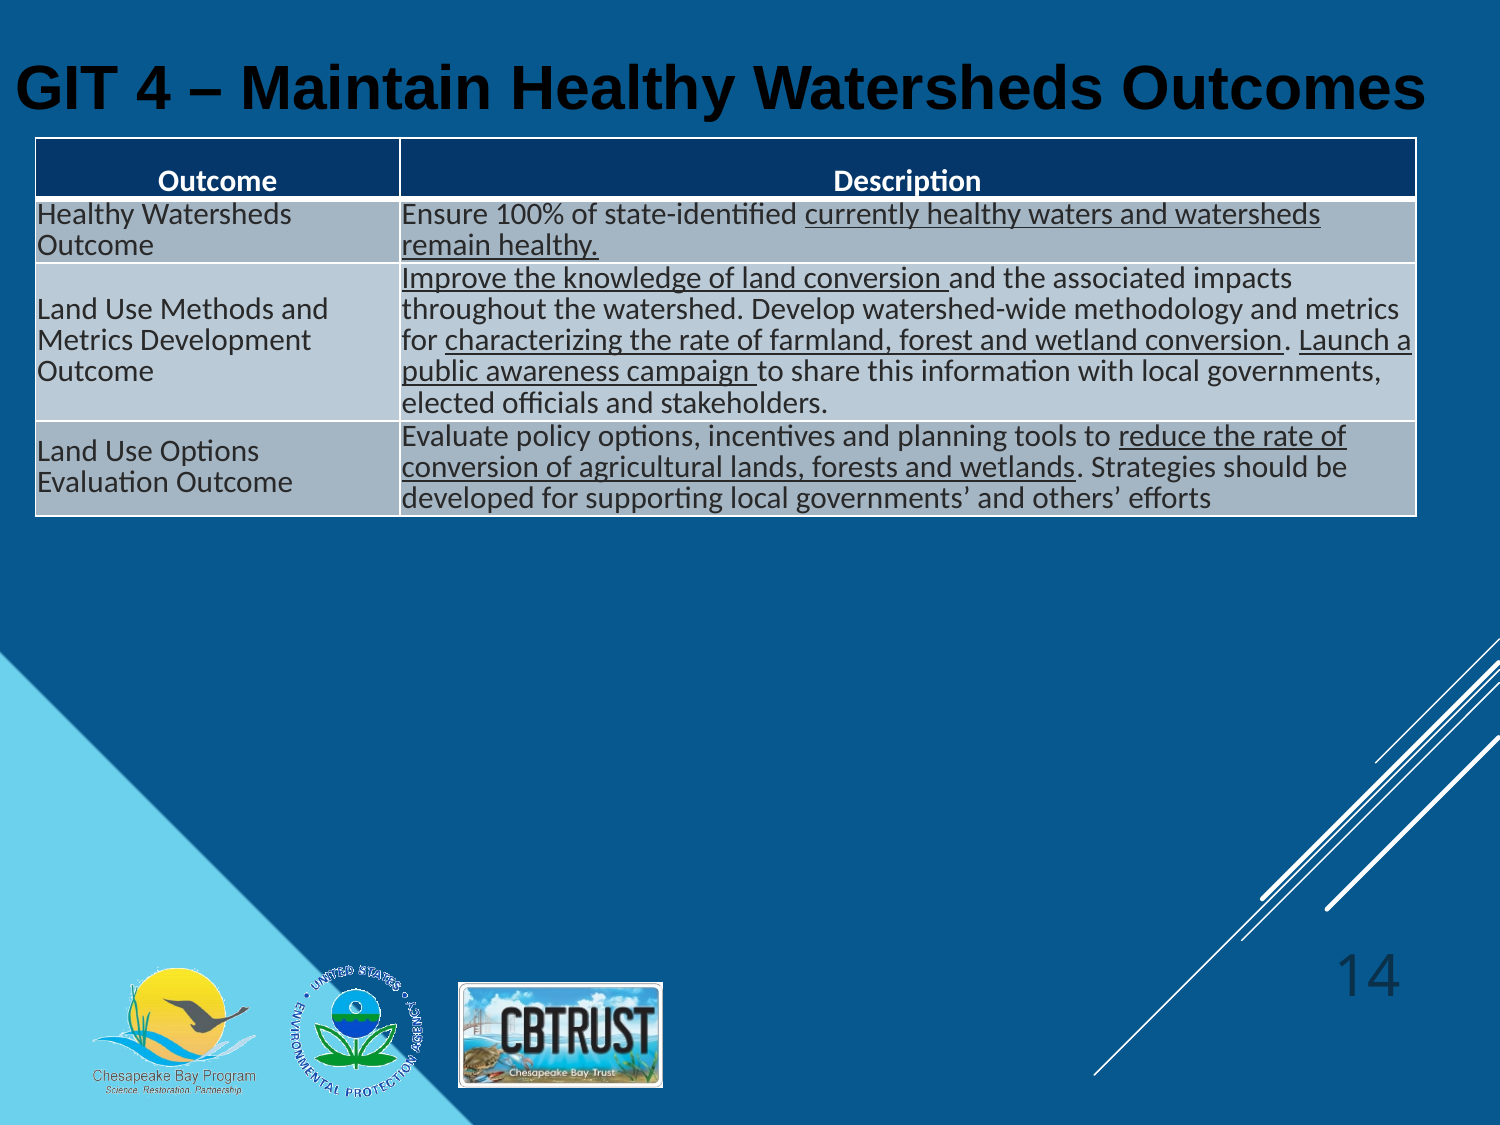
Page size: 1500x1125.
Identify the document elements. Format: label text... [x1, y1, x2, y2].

table_cell Land Use Options Evaluation Outcome [36, 422, 399, 515]
table_cell Healthy Watersheds Outcome [36, 202, 399, 262]
table_cell Ensure 100% of state-identified currently healthy waters and watersheds remain healthy. [401, 202, 1415, 262]
slide_number 14 [1275, 915, 1416, 1025]
table_cell Evaluate policy options, incentives and planning tools to reduce the rate of conversion of agricultural lands, forests and wetlands. Strategies should be developed for supporting local governments’ and others’ efforts [401, 422, 1415, 515]
table_cell Improve the knowledge of land conversion and the associated impacts throughout the watershed. Develop watershed-wide methodology and metrics for characterizing the rate of farmland, forest and wetland conversion. Launch a public awareness campaign to share this information with local governments, elected officials and stakeholders. [401, 264, 1415, 420]
table_cell Land Use Methods and Metrics Development Outcome [36, 264, 399, 420]
table_header Outcome [36, 139, 399, 196]
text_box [88, 944, 663, 1101]
table_header Description [401, 139, 1415, 196]
title GIT 4 – Maintain Healthy Watersheds Outcomes [0, 6, 1500, 163]
